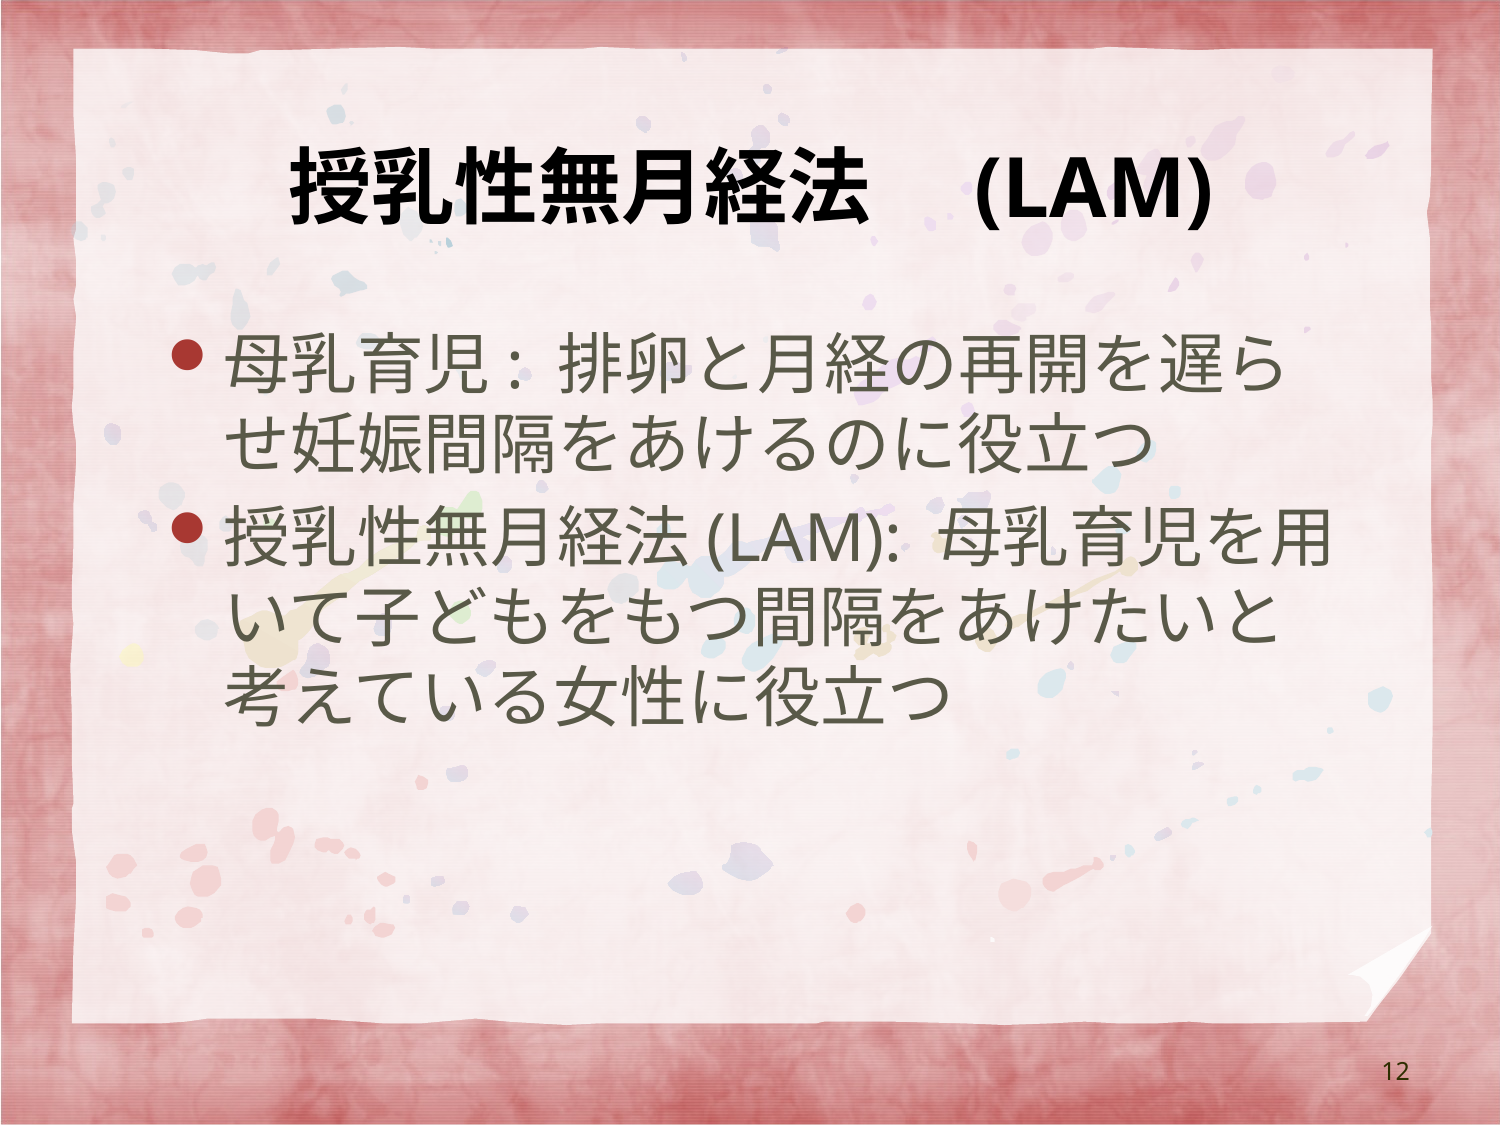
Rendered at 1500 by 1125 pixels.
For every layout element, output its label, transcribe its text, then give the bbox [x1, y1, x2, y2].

picture [0, 0, 1500, 1125]
list 母乳育児: 排卵と月経の再開を遅らせ妊娠間隔をあけるのに役立つ 授乳性無月経法(LAM): 母乳育児を用いて子どもをもつ間隔をあけたいと考えている女性に役立つ [152, 314, 1360, 954]
slide_number 12 [1074, 1042, 1425, 1103]
title 授乳性無月経法 (LAM) [147, 125, 1355, 243]
